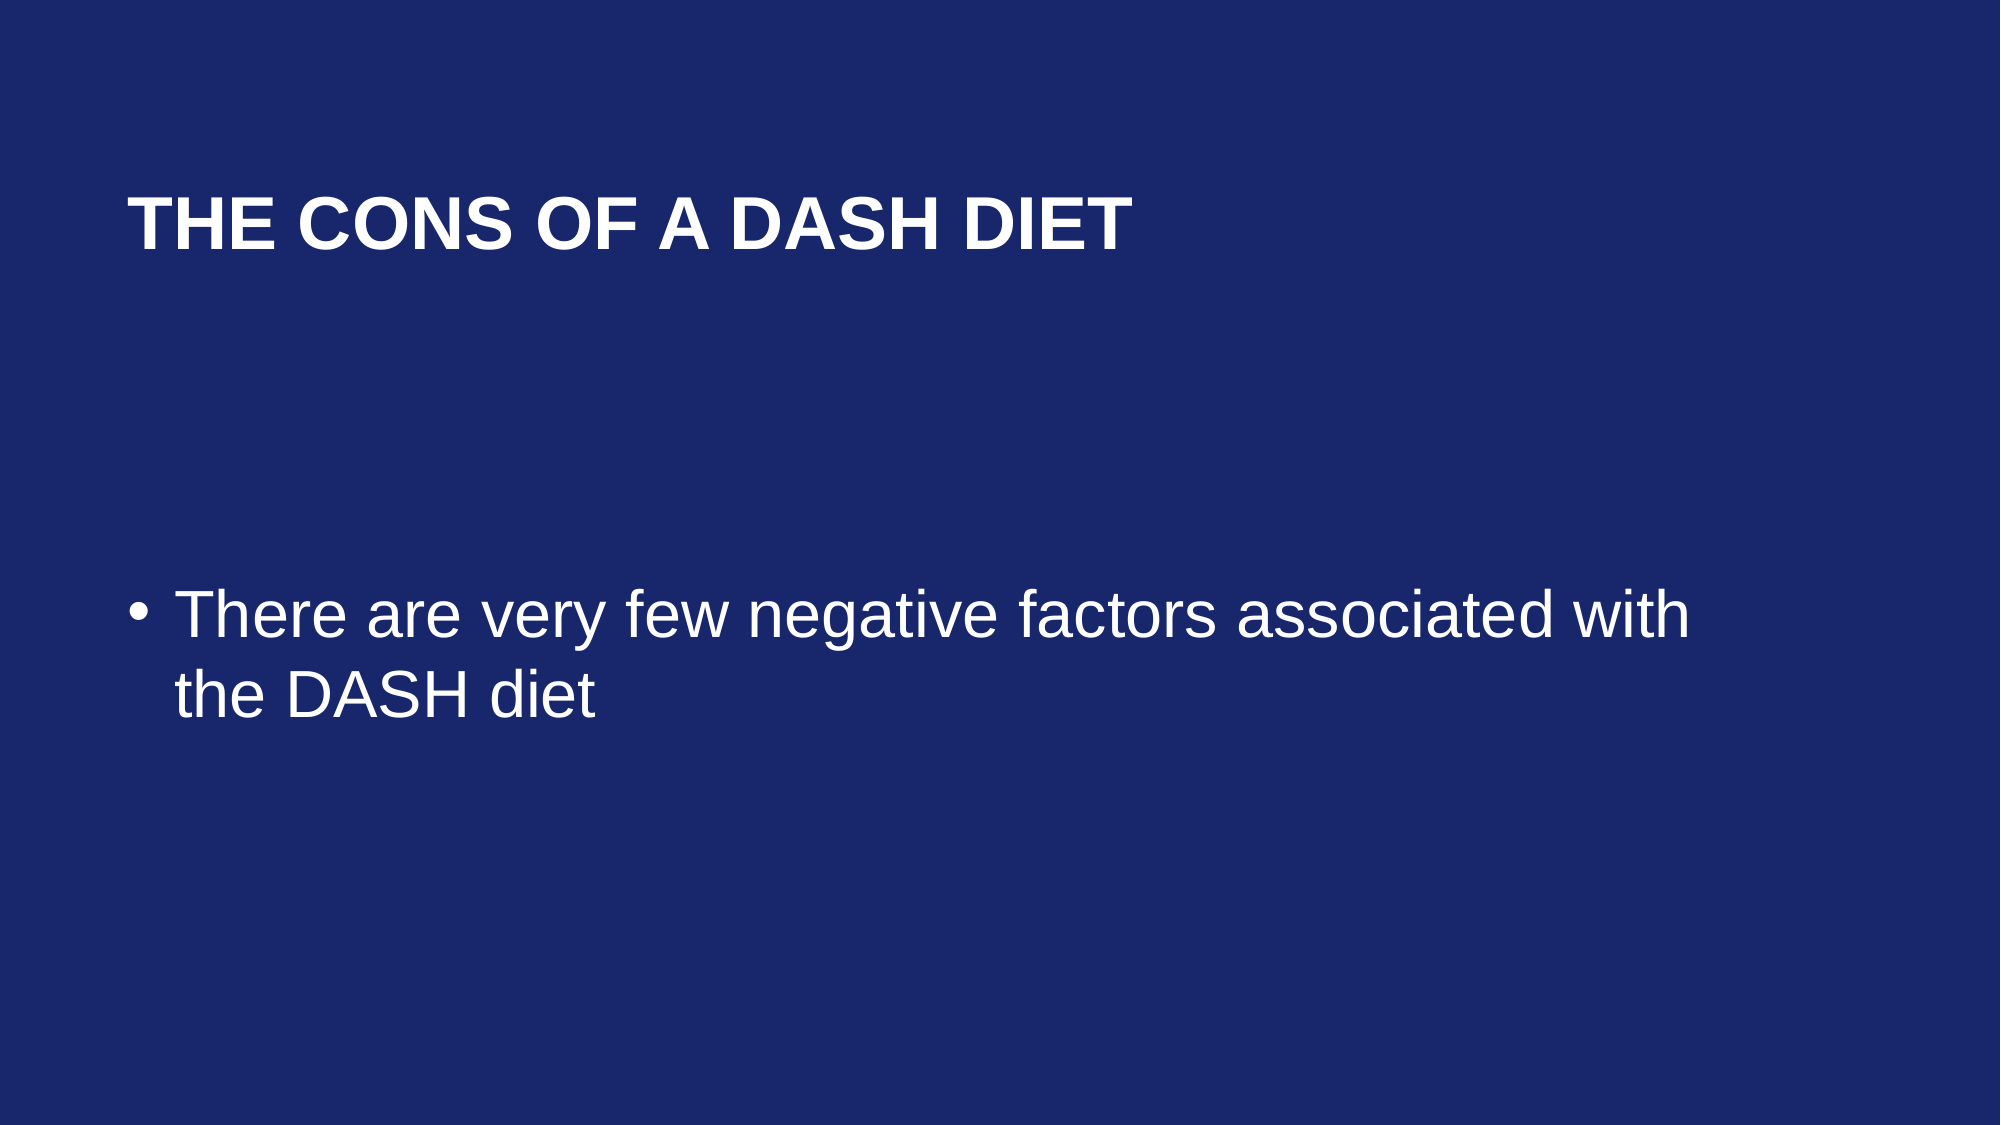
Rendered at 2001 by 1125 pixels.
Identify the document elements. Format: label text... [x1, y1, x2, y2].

title The Cons of a DASH Diet [112, 99, 1775, 339]
list There are very few negative factors associated with the DASH diet [112, 351, 1775, 950]
